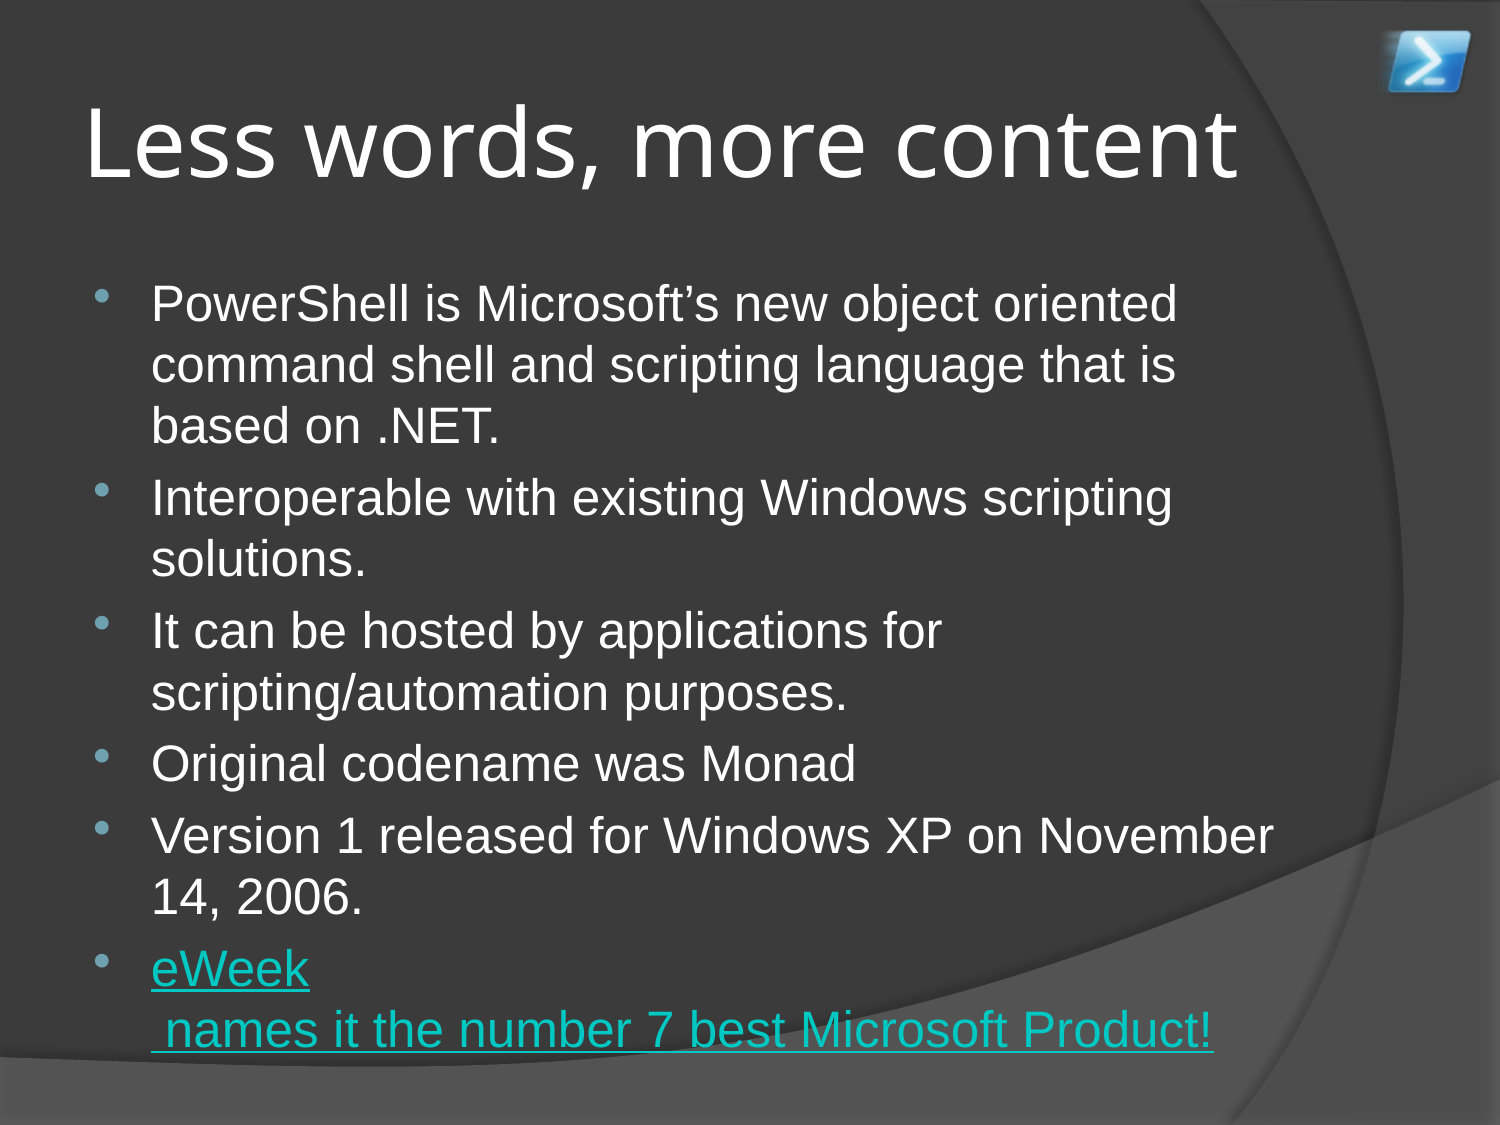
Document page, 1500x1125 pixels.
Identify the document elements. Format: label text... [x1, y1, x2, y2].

list PowerShell is Microsoft’s new object oriented command shell and scripting language that is based on .NET. Interoperable with existing Windows scripting solutions. It can be hosted by applications for scripting/automation purposes. Original codename was Monad Version 1 released for Windows XP on November 14, 2006. eWeek names it the number 7 best Microsoft Product! [75, 262, 1300, 1075]
picture [1374, 12, 1475, 113]
title Less words, more content [75, 45, 1300, 233]
